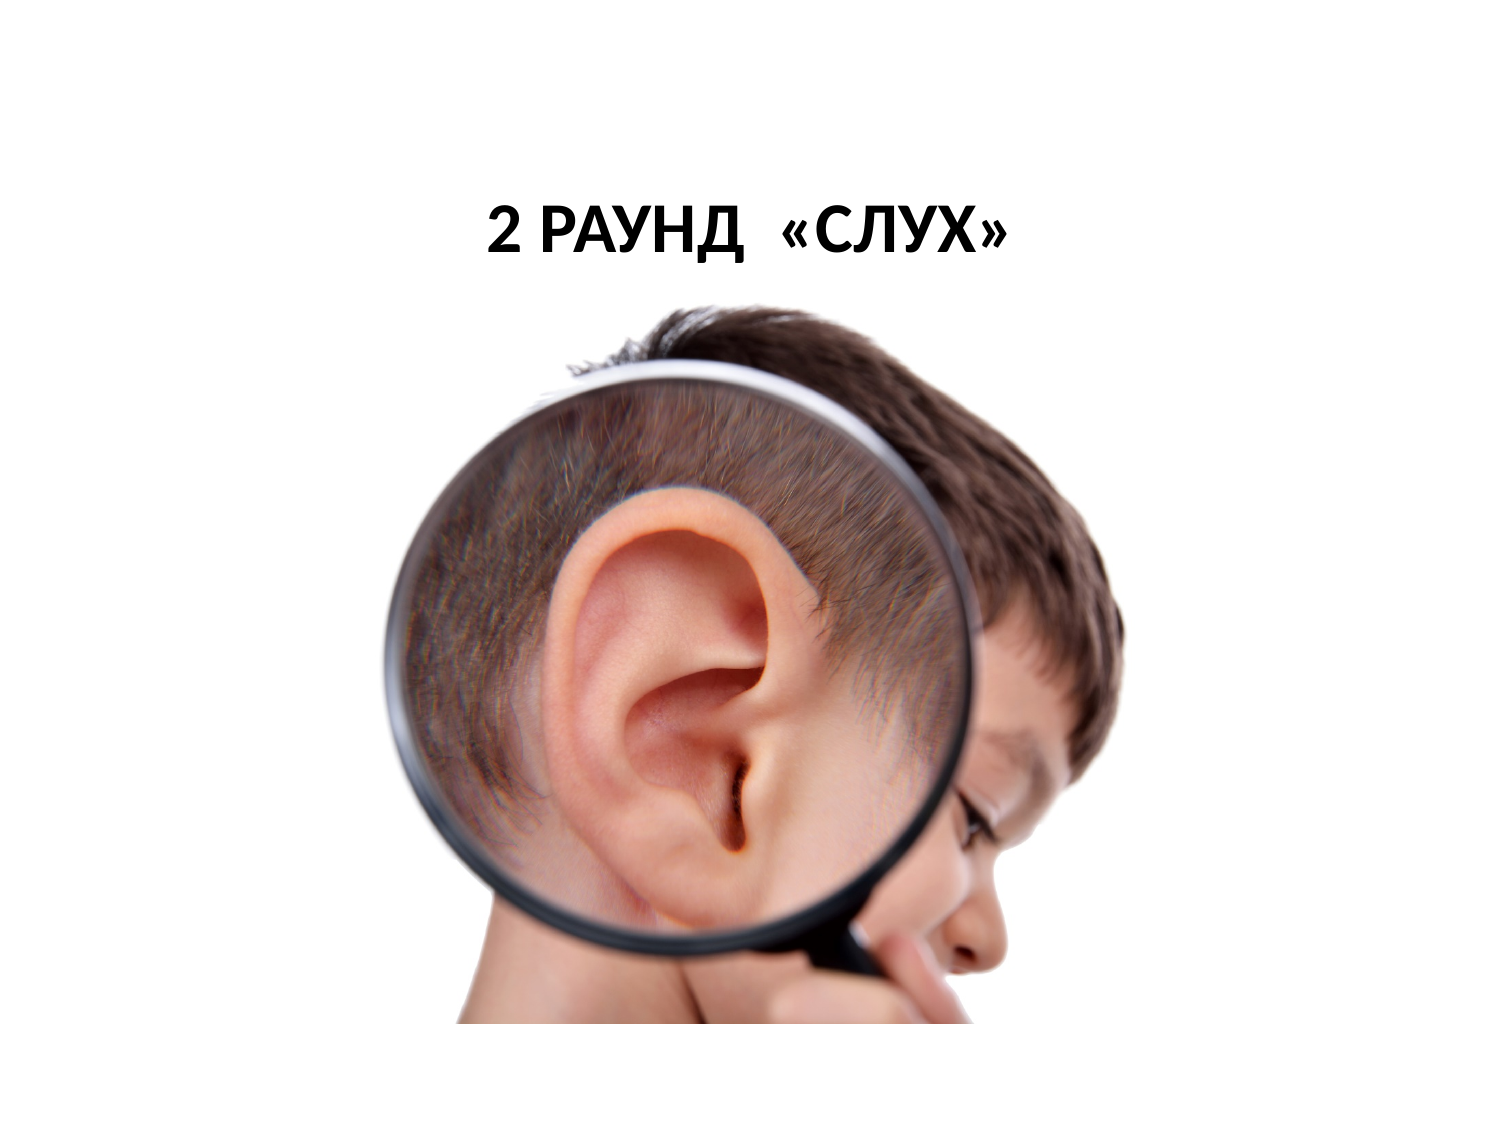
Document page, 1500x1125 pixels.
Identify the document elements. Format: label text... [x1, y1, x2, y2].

picture [194, 290, 1294, 1024]
title 2 РАУНД «СЛУХ» [76, 172, 1427, 361]
